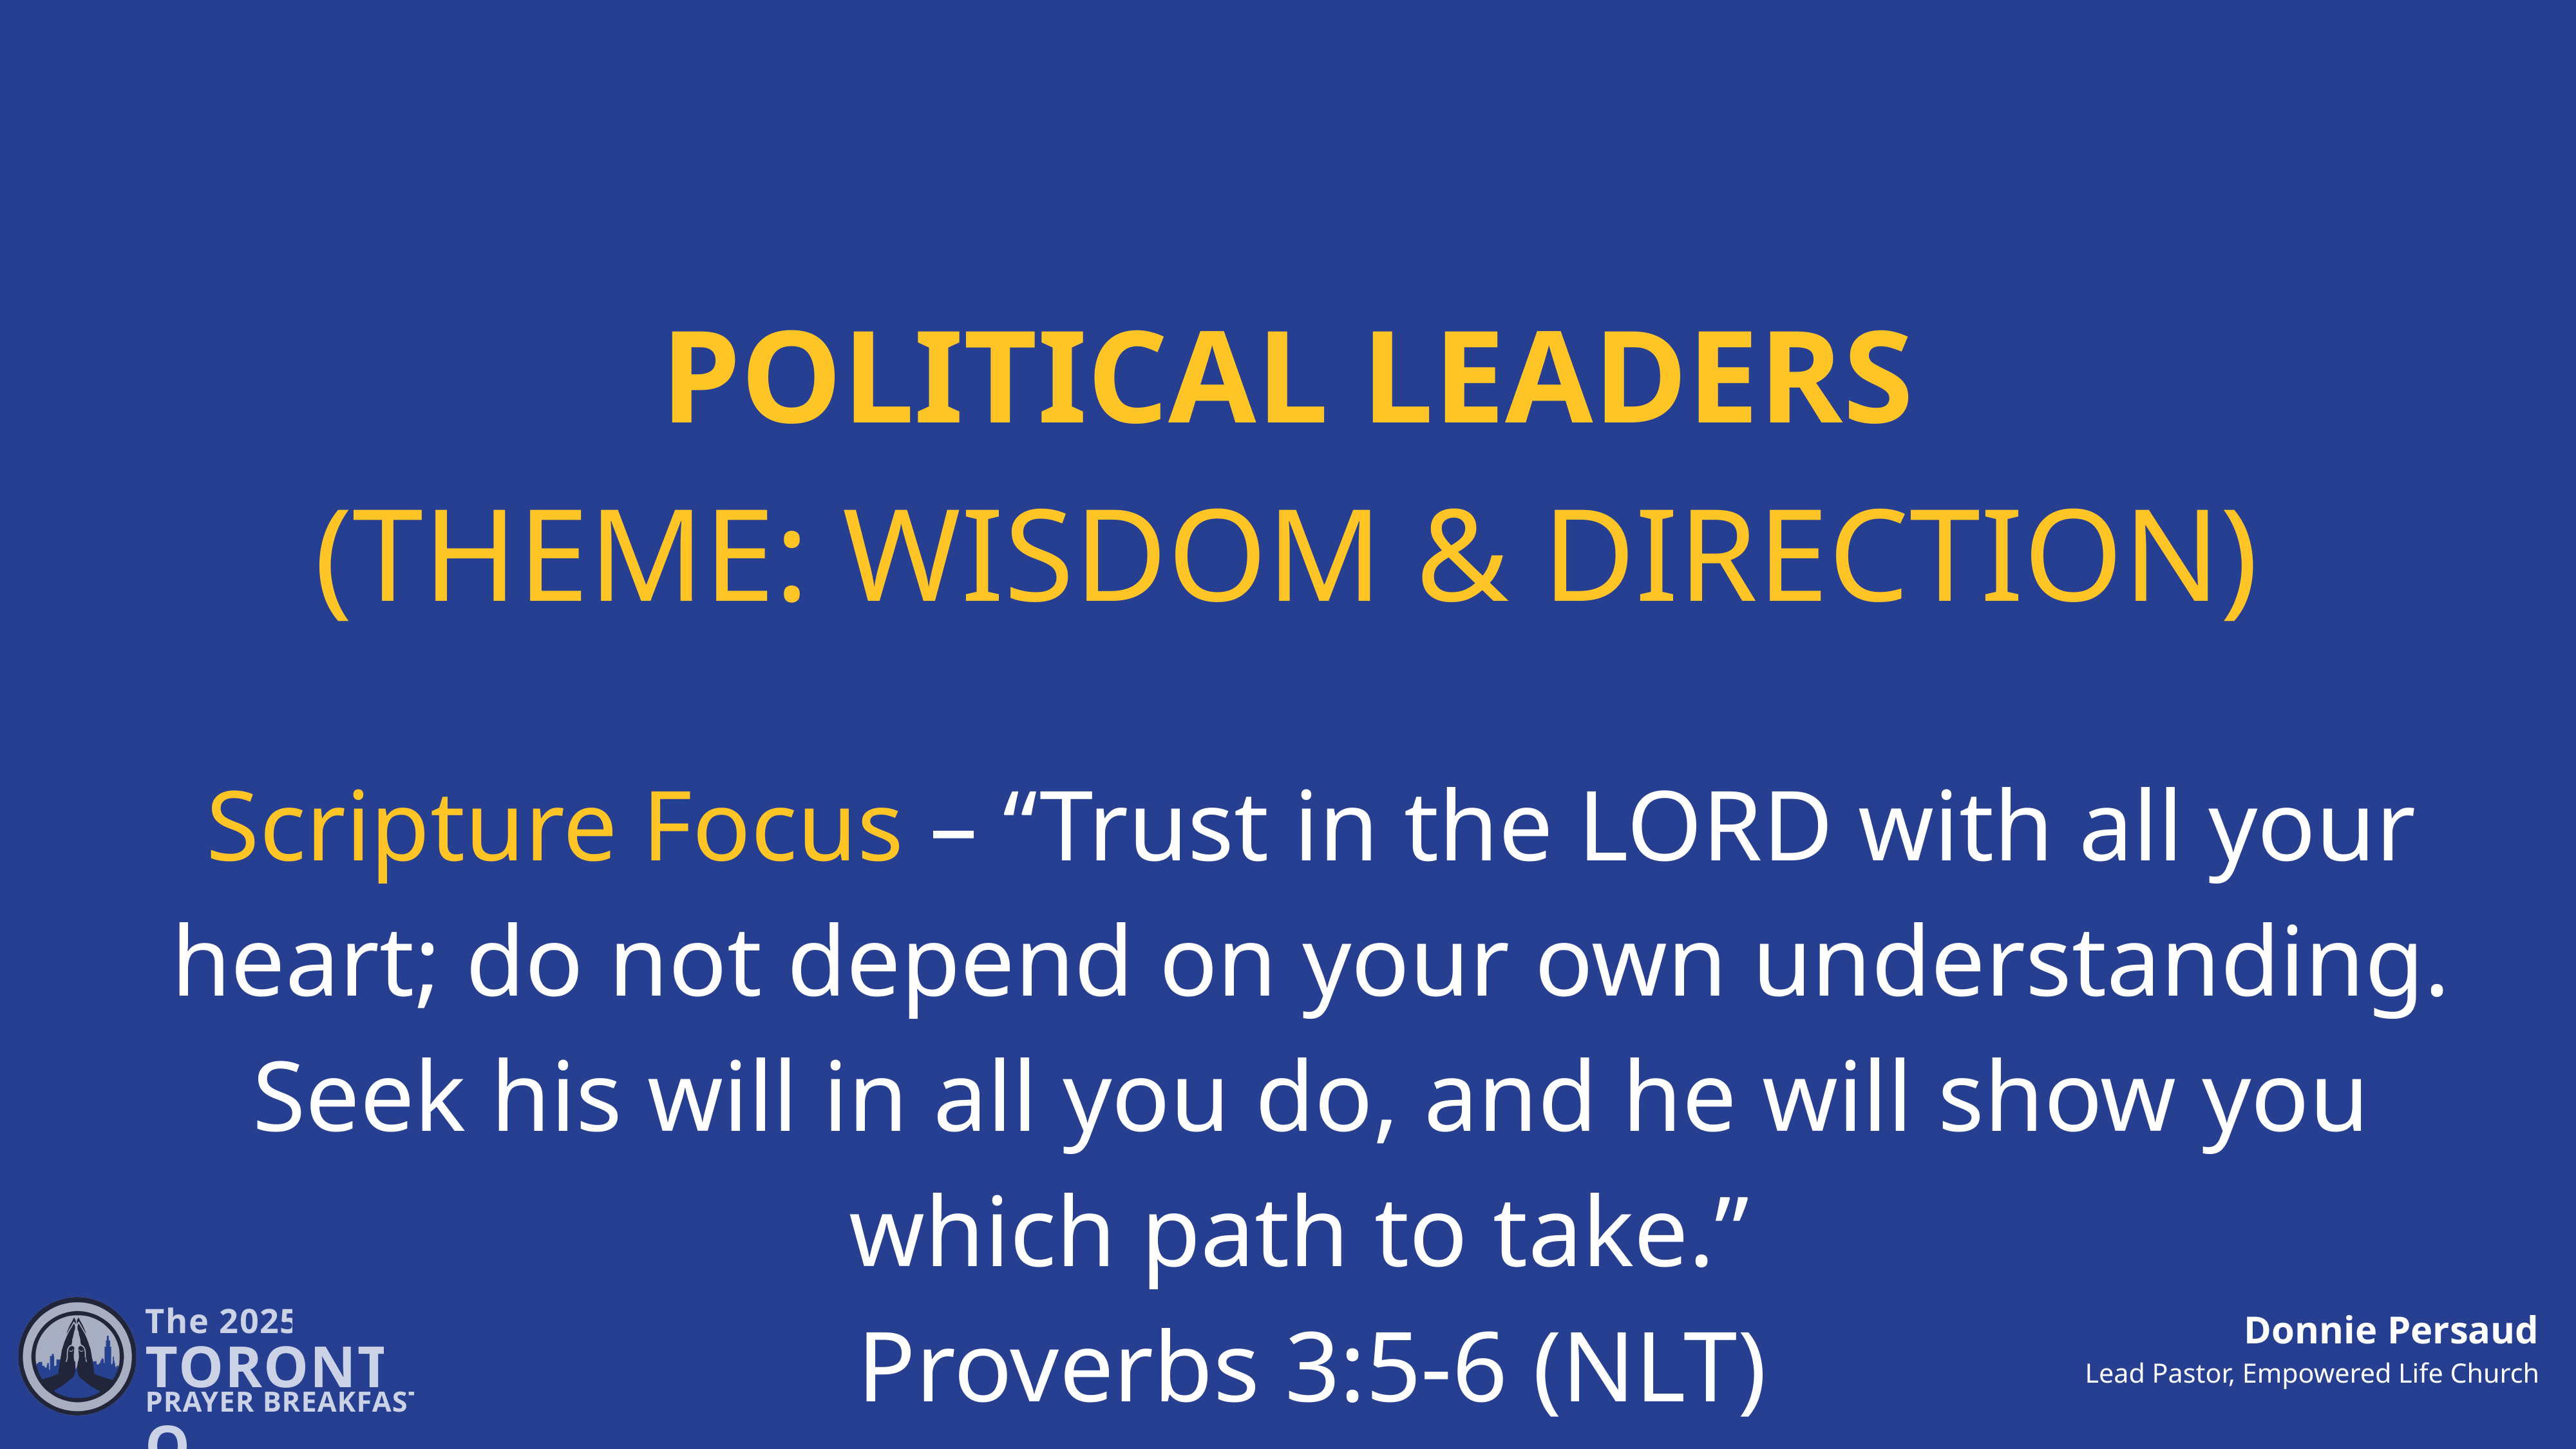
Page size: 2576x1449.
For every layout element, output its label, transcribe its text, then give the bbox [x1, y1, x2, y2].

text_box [18, 1297, 427, 1416]
text_box POLITICAL LEADERS (THEME: WISDOM & DIRECTION) [80, 269, 2496, 627]
text_box Scripture Focus – “Trust in the LORD with all your heart; do not depend on your own understanding. Seek his will in all you do, and he will show you which path to take.” Proverbs 3:5-6 (NLT) [145, 744, 2480, 1421]
text_box Donnie Persaud Lead Pastor, Empowered Life Church [2480, 1299, 2539, 1389]
